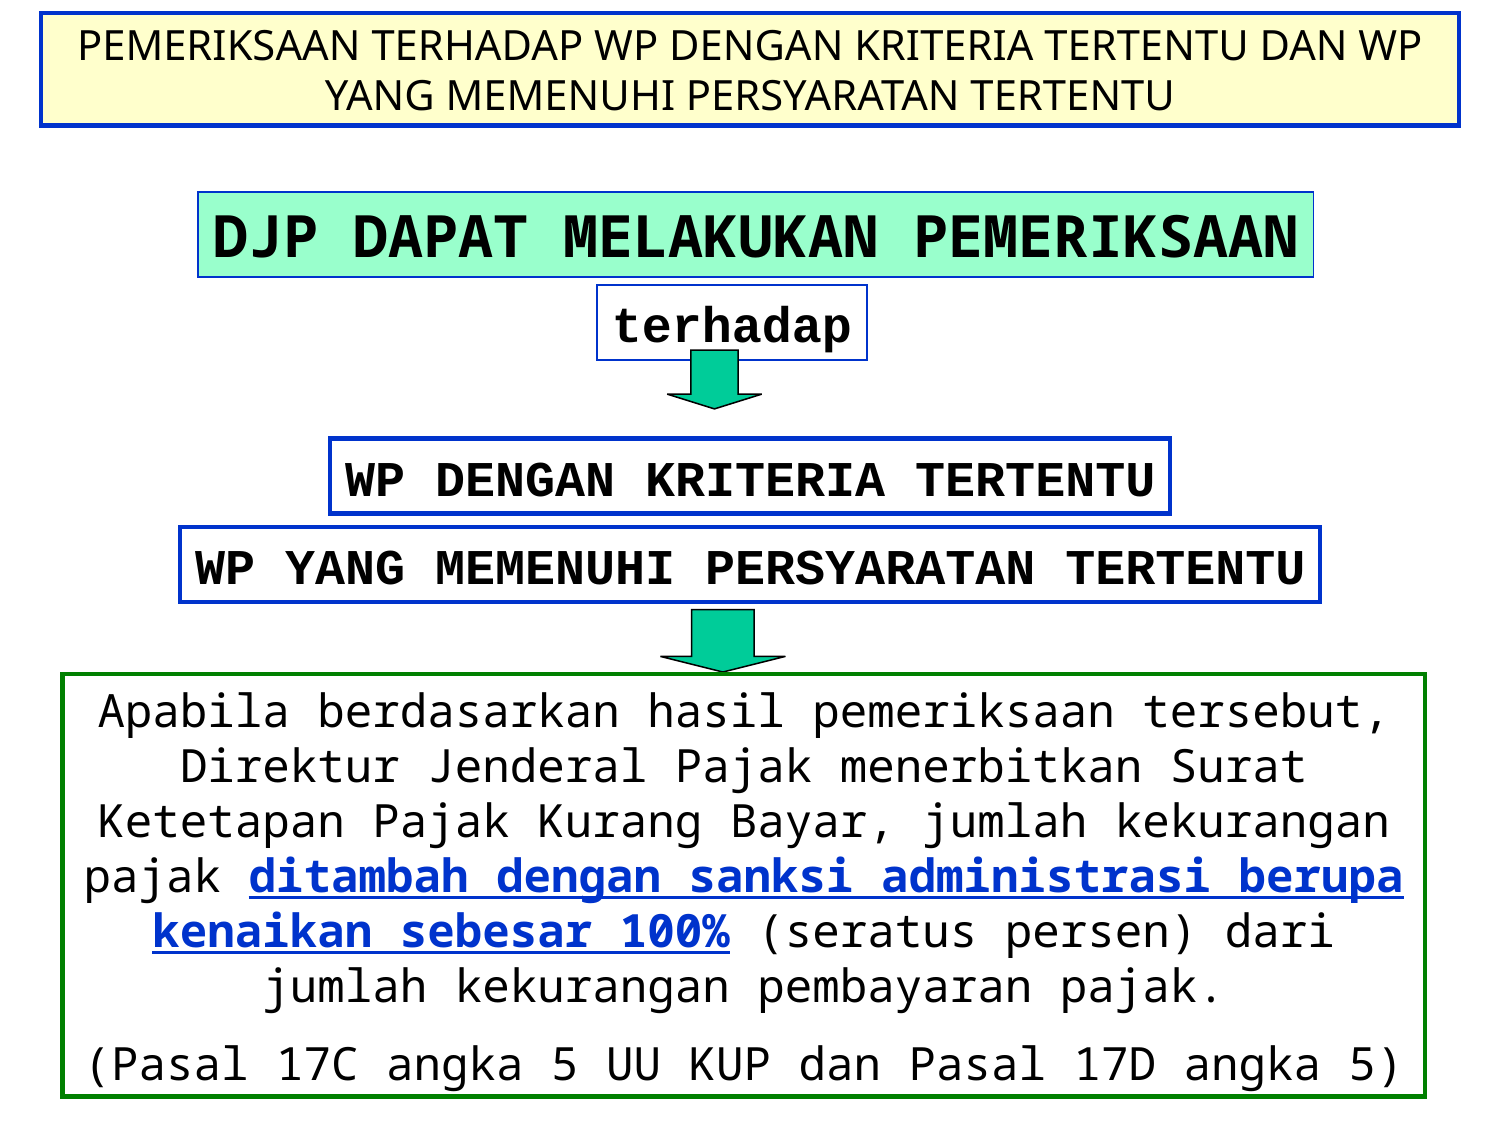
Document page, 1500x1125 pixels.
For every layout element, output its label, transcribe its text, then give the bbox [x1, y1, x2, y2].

text_box WP DENGAN KRITERIA TERTENTU [329, 438, 1171, 514]
title PEMERIKSAAN TERHADAP WP DENGAN KRITERIA TERTENTU DAN WP YANG MEMENUHI PERSYARATAN TERTENTU [40, 12, 1460, 126]
text_box WP YANG MEMENUHI PERSYARATAN TERTENTU [179, 527, 1321, 602]
text_box [667, 350, 762, 409]
text_box Apabila berdasarkan hasil pemeriksaan tersebut, Direktur Jenderal Pajak menerbitkan Surat Ketetapan Pajak Kurang Bayar, jumlah kekurangan pajak ditambah dengan sanksi administrasi berupa kenaikan sebesar 100% (seratus persen) dari jumlah kekurangan pembayaran pajak. (Pasal 17C angka 5 UU KUP dan Pasal 17D angka 5) [62, 673, 1425, 1097]
text_box [660, 609, 786, 673]
text_box DJP DAPAT MELAKUKAN PEMERIKSAAN [198, 192, 1314, 278]
text_box terhadap [596, 285, 867, 361]
